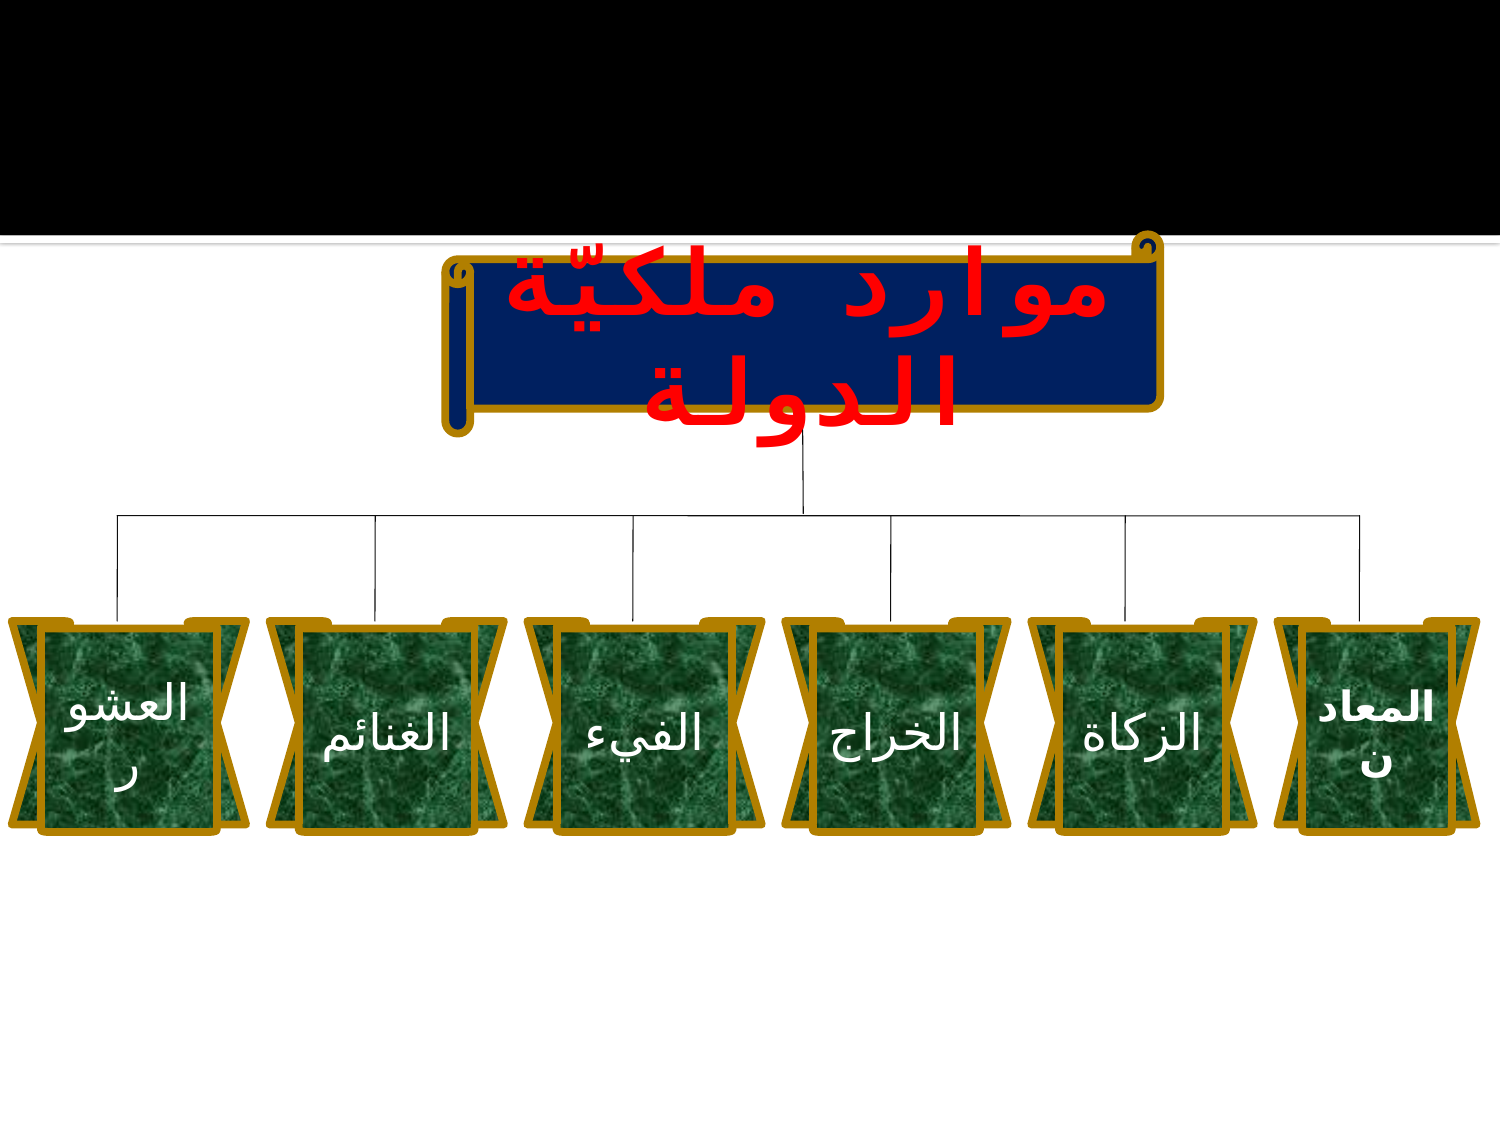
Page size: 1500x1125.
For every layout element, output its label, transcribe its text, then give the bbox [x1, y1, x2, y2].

text_box الزكاة [1027, 629, 1258, 836]
text_box المعادن [1273, 617, 1481, 836]
text_box الفيء [523, 629, 766, 836]
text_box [117, 429, 1360, 622]
text_box الغنائم [265, 629, 508, 836]
text_box العشور [7, 617, 250, 836]
text_box موارد ملكيّة الدولة [441, 230, 1165, 428]
text_box الخراج [781, 629, 1012, 836]
